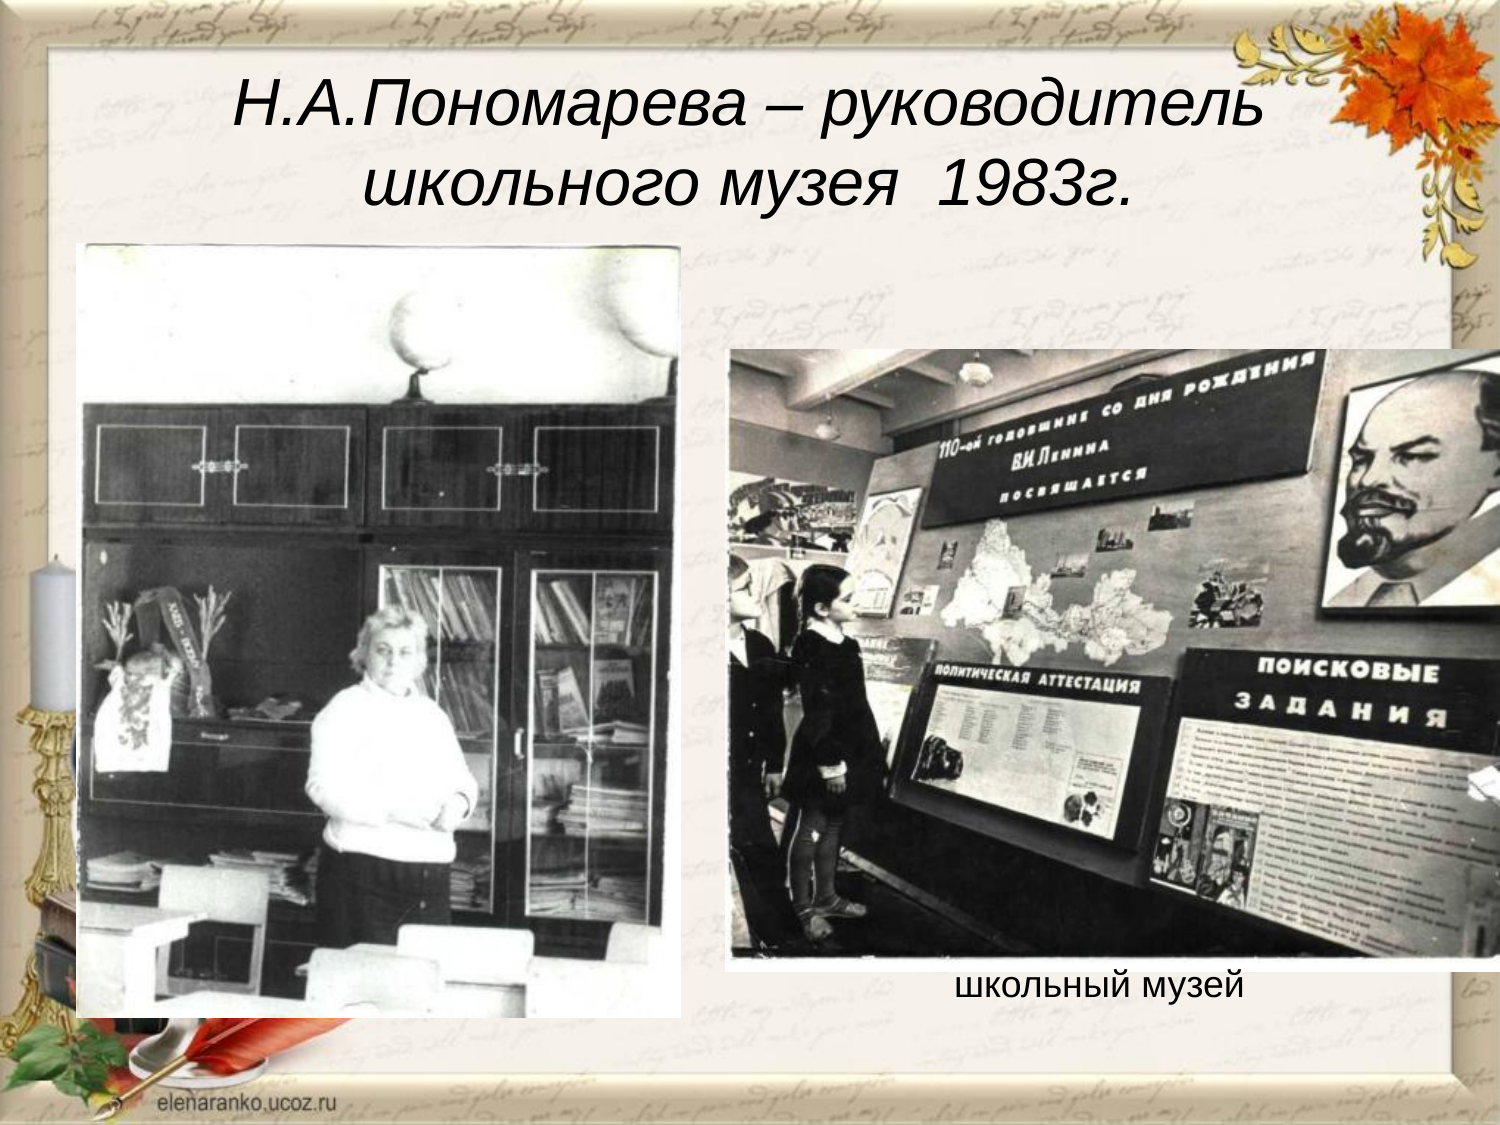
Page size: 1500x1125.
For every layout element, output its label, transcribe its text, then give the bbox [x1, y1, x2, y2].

title Н.А.Пономарева – руководитель школьного музея 1983г. [74, 44, 1426, 233]
text_box школьный музей [939, 980, 1261, 1012]
picture [0, 0, 1500, 1125]
